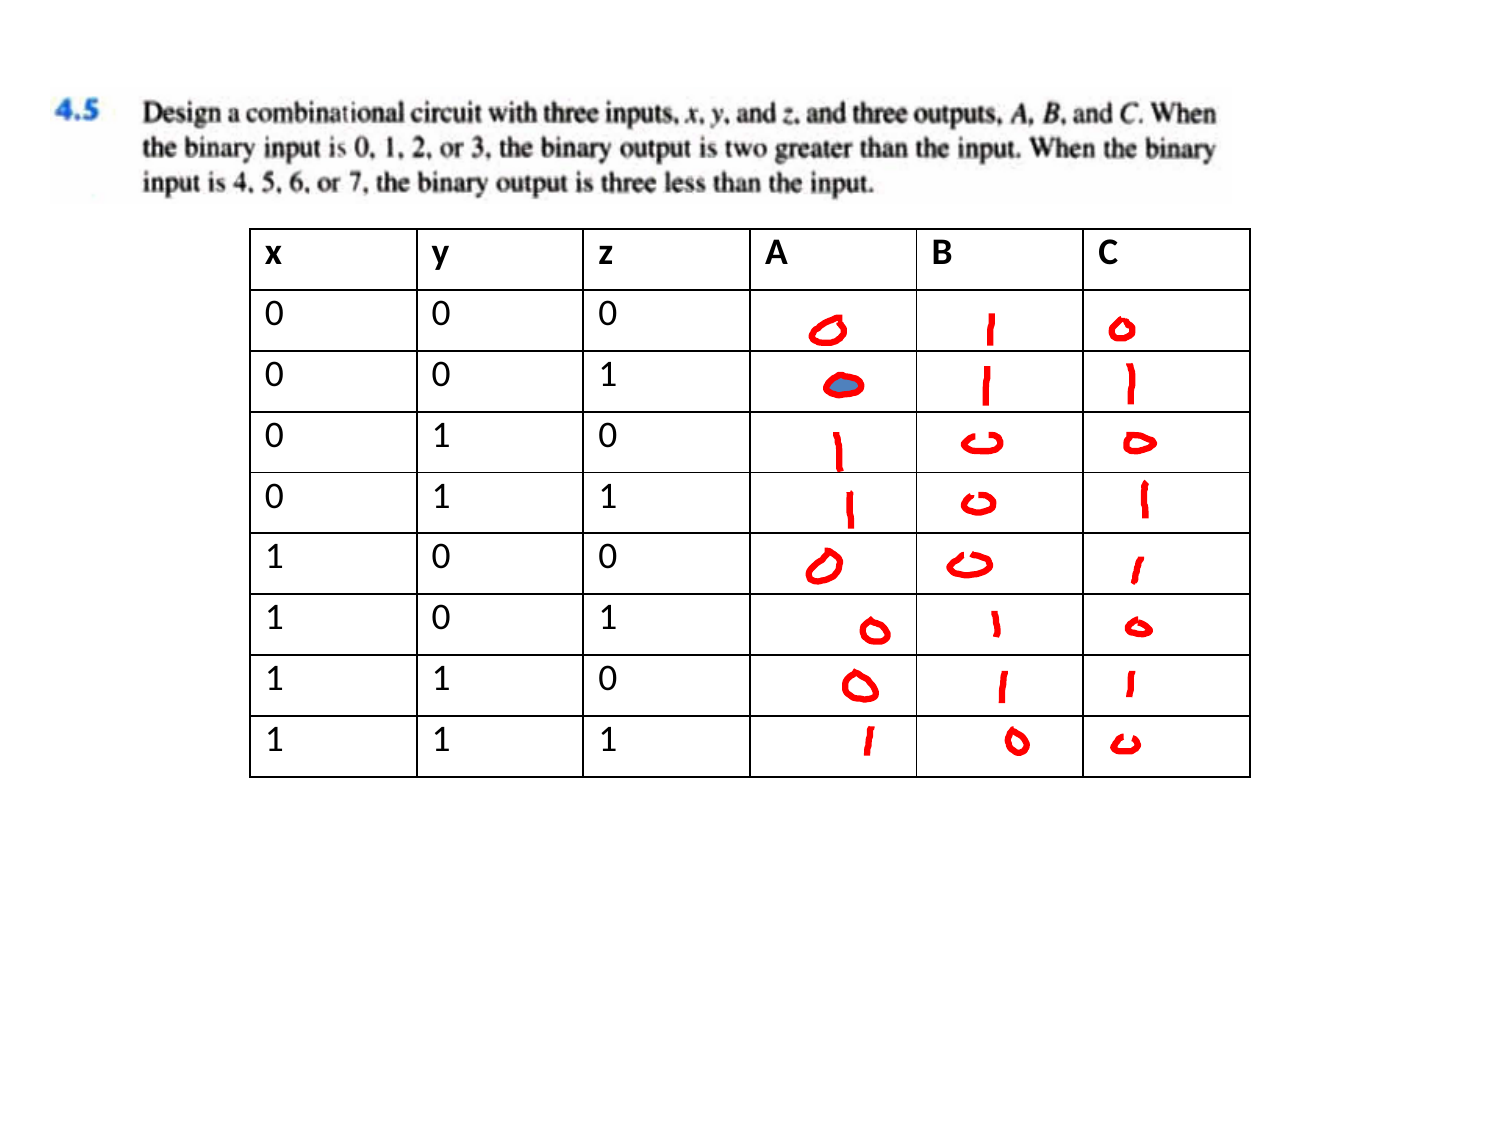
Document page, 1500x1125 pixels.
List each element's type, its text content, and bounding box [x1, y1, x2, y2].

text_box [862, 617, 889, 643]
table_cell [751, 656, 916, 715]
table_cell [1084, 291, 1249, 350]
table_cell 0 [418, 352, 582, 411]
table_cell [917, 473, 1082, 532]
table_cell 0 [418, 534, 582, 593]
table_cell [1084, 595, 1249, 654]
table_cell [1084, 717, 1249, 776]
text_box [1001, 670, 1006, 704]
table_cell [917, 595, 1082, 654]
table_cell 0 [251, 352, 416, 411]
table_cell 1 [418, 656, 582, 715]
table_cell 1 [251, 656, 416, 715]
table_header C [1084, 230, 1249, 289]
table_cell [917, 717, 1082, 776]
table_cell [917, 413, 1082, 472]
table_cell 1 [584, 717, 749, 776]
table_header y [418, 230, 582, 289]
table_cell [751, 595, 916, 654]
text_box [1128, 363, 1133, 405]
text_box [993, 610, 999, 638]
text_box [1127, 618, 1151, 635]
table_cell [917, 352, 1082, 411]
text_box [844, 670, 877, 701]
text_box [848, 492, 852, 529]
table_cell [917, 534, 1082, 593]
table_cell 1 [251, 717, 416, 776]
table_cell [751, 413, 916, 472]
table_cell 1 [251, 595, 416, 654]
table_header B [917, 230, 1082, 289]
table_cell 0 [584, 413, 749, 472]
text_box [1133, 556, 1142, 583]
text_box [1125, 434, 1155, 452]
table_cell [751, 352, 916, 411]
table_cell 0 [251, 473, 416, 532]
table_cell 0 [251, 291, 416, 350]
table_header A [751, 230, 916, 289]
table_cell 0 [251, 413, 416, 472]
table_cell 1 [418, 413, 582, 472]
table_header x [251, 230, 416, 289]
text_box [1112, 736, 1139, 753]
table_header z [584, 230, 749, 289]
table_cell 1 [584, 595, 749, 654]
table_cell [1084, 352, 1249, 411]
text_box [1007, 728, 1028, 754]
text_box [963, 434, 1002, 452]
text_box [824, 372, 864, 398]
table_cell 1 [418, 473, 582, 532]
table_cell 0 [584, 291, 749, 350]
text_box [866, 726, 873, 756]
table_cell [1084, 473, 1249, 532]
table_cell [1084, 534, 1249, 593]
table_cell [917, 656, 1082, 715]
table_cell [1084, 656, 1249, 715]
table_cell 0 [584, 656, 749, 715]
table_cell [751, 534, 916, 593]
text_box [963, 494, 994, 514]
table_cell [751, 717, 916, 776]
table_cell 0 [418, 595, 582, 654]
text_box [1143, 481, 1148, 519]
text_box [835, 432, 842, 472]
text_box [1111, 317, 1134, 340]
table_cell [1084, 413, 1249, 472]
table_cell 1 [251, 534, 416, 593]
table_cell [751, 473, 916, 532]
table_cell 0 [418, 291, 582, 350]
text_box [810, 317, 845, 344]
table_cell 0 [584, 534, 749, 593]
table_cell 1 [584, 473, 749, 532]
table_cell 1 [584, 352, 749, 411]
table_cell 1 [418, 717, 582, 776]
text_box [989, 313, 993, 346]
text_box [807, 549, 841, 583]
picture [49, 87, 1232, 204]
table_cell [917, 291, 1082, 350]
text_box [985, 366, 989, 406]
table_cell [751, 291, 916, 350]
text_box [1128, 670, 1133, 698]
text_box [948, 553, 991, 577]
